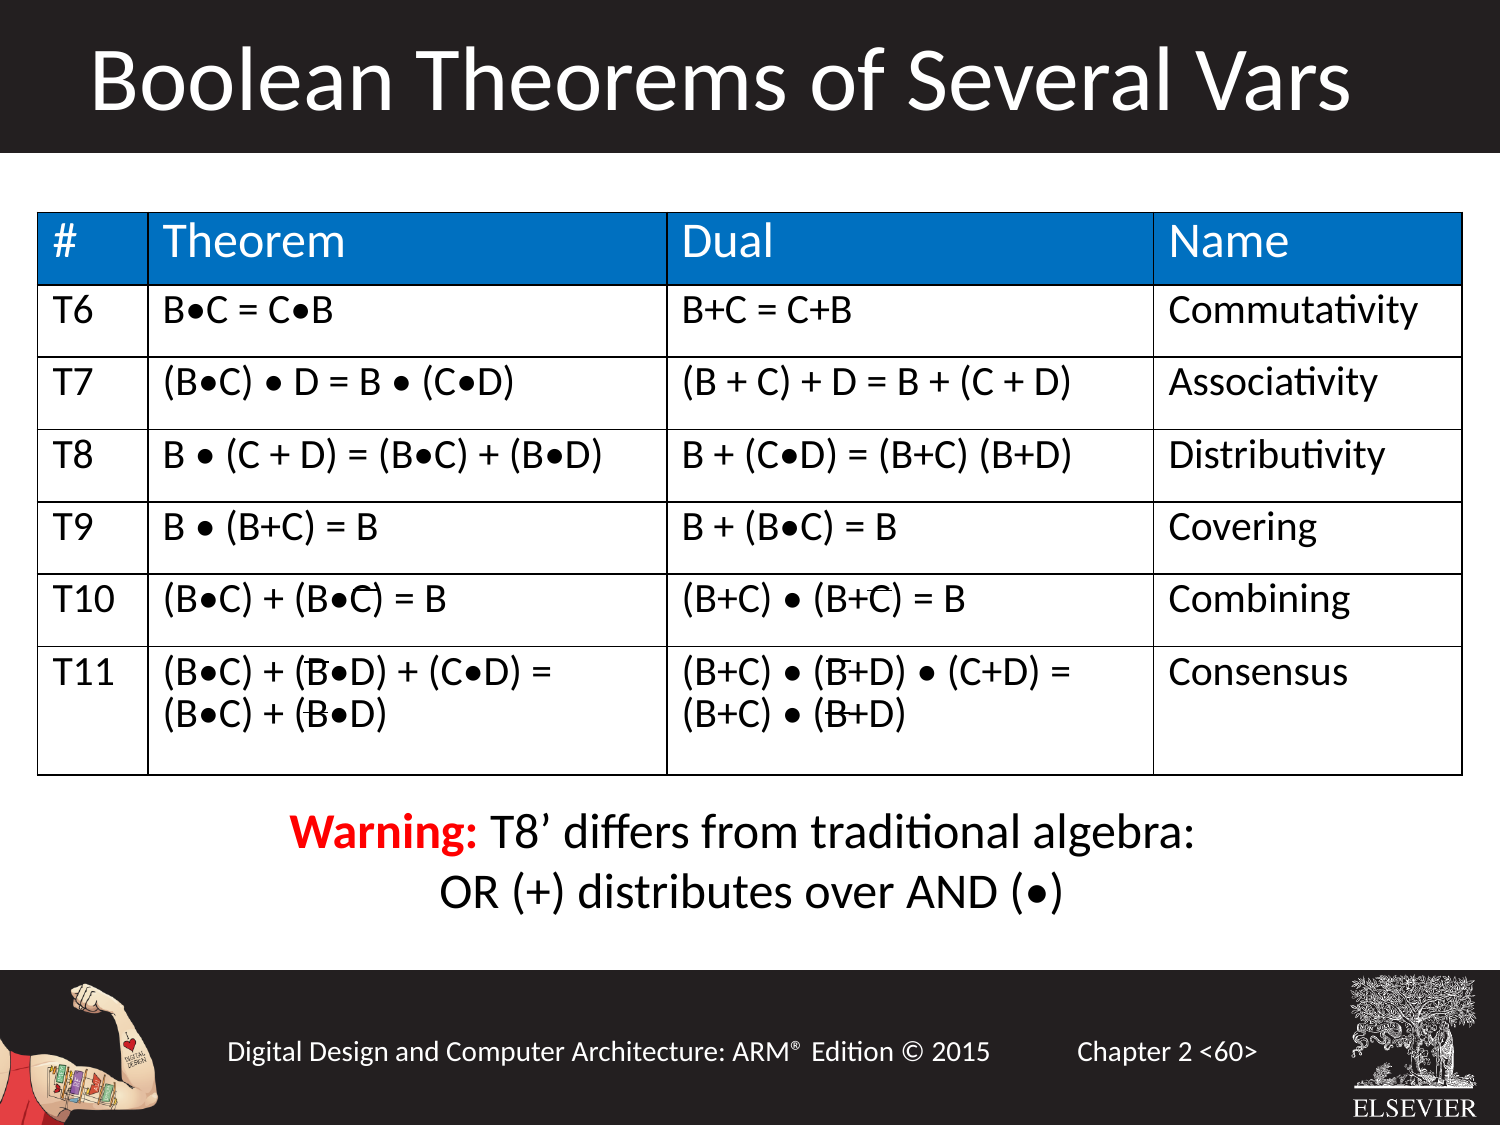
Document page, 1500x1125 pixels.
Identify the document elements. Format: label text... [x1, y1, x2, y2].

table_cell T10 [38, 575, 147, 646]
table_cell B • (B+C) = B [149, 503, 666, 573]
table_cell B + (C•D) = (B+C) (B+D) [668, 430, 1153, 501]
table_cell Commutativity [1154, 286, 1461, 356]
table_header Theorem [149, 213, 666, 284]
table_cell T8 [38, 430, 147, 501]
table_cell B + (B•C) = B [668, 503, 1153, 573]
table_cell T6 [38, 286, 147, 356]
table_cell Consensus [1154, 647, 1461, 774]
table_cell Associativity [1154, 358, 1461, 429]
text_box Boolean Theorems of Several Vars [75, 11, 1375, 136]
table_cell (B+C) • (B+C) = B [668, 575, 1153, 646]
table_cell (B+C) • (B+D) • (C+D) = (B+C) • (B+D) [668, 647, 1153, 774]
table_header Dual [668, 213, 1153, 284]
table_cell B•C = C•B [149, 286, 666, 356]
picture [1350, 974, 1477, 1117]
table_cell (B•C) + (B•D) + (C•D) = (B•C) + (B•D) [149, 647, 666, 774]
picture [0, 979, 163, 1125]
text_box Warning: T8’ differs from traditional algebra: OR (+) distributes over AND (•) [274, 791, 1316, 927]
table_cell (B•C) • D = B • (C•D) [149, 358, 666, 429]
table_cell T9 [38, 503, 147, 573]
table_cell Combining [1154, 575, 1461, 646]
table_cell B • (C + D) = (B•C) + (B•D) [149, 430, 666, 501]
table_cell T11 [38, 647, 147, 774]
table_header # [38, 213, 147, 284]
table_cell Distributivity [1154, 430, 1461, 501]
table_cell (B + C) + D = B + (C + D) [668, 358, 1153, 429]
table_cell T7 [38, 358, 147, 429]
table_cell Covering [1154, 503, 1461, 573]
table_header Name [1154, 213, 1461, 284]
table_cell (B•C) + (B•C) = B [149, 575, 666, 646]
table_cell B+C = C+B [668, 286, 1153, 356]
